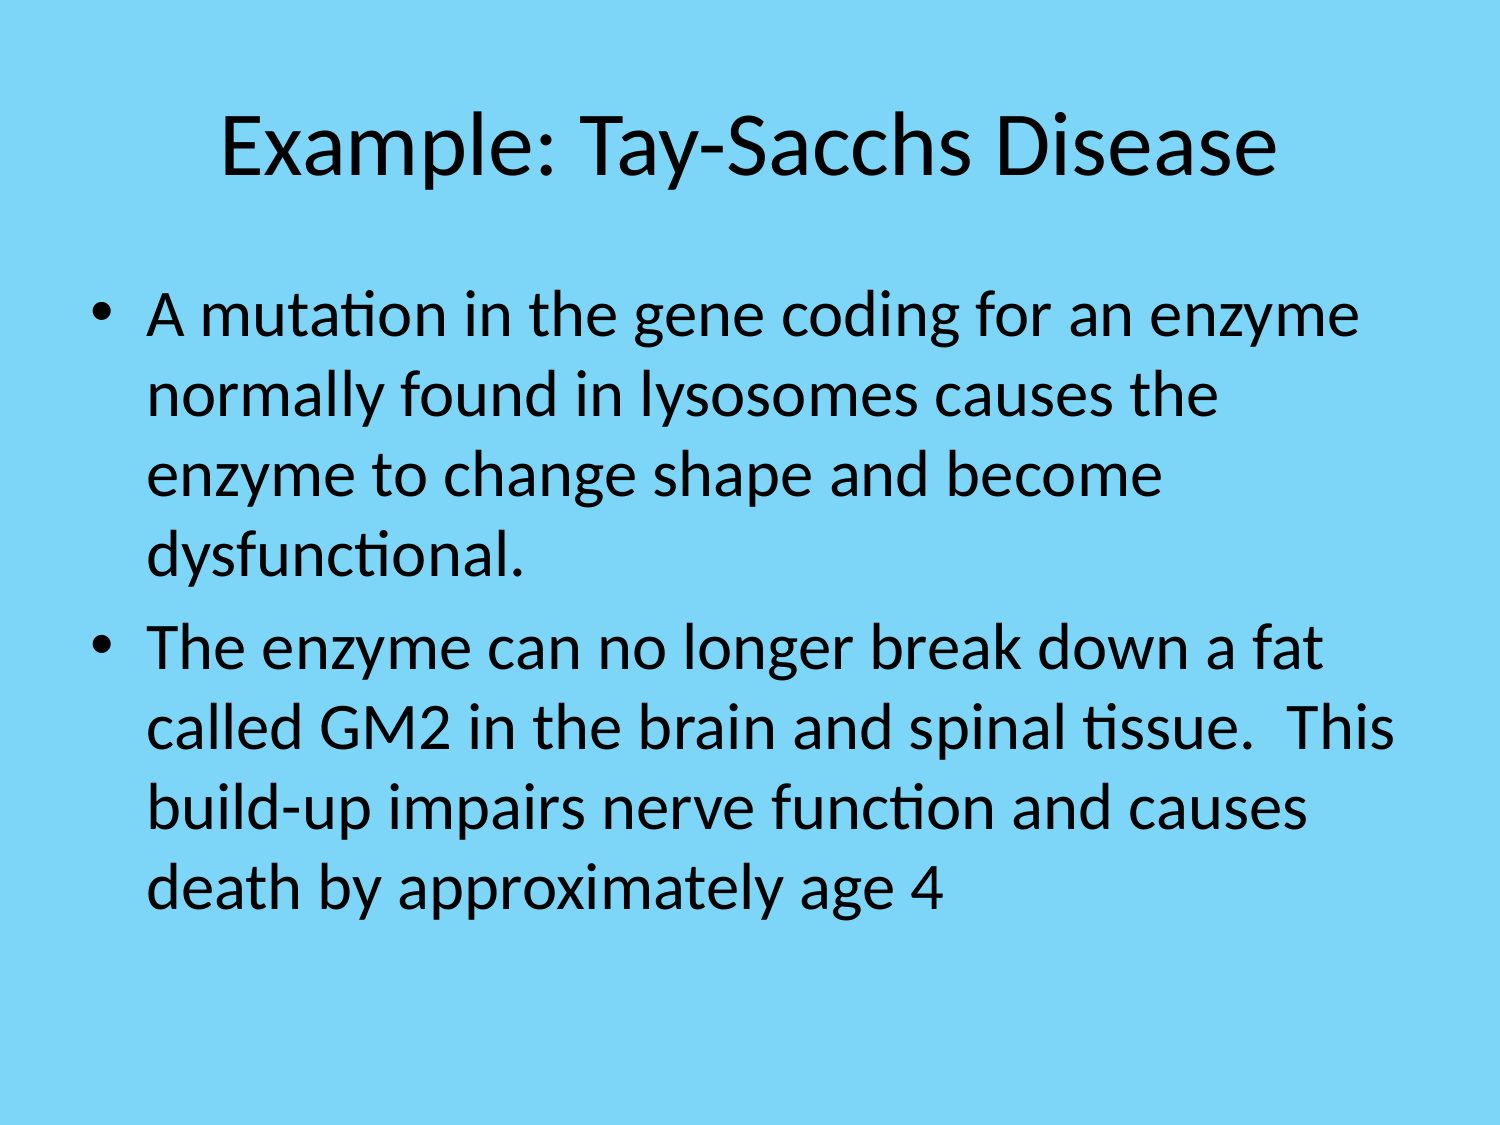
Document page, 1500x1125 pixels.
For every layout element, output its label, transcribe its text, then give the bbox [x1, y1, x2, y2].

title Example: Tay-Sacchs Disease [75, 45, 1425, 233]
list A mutation in the gene coding for an enzyme normally found in lysosomes causes the enzyme to change shape and become dysfunctional. The enzyme can no longer break down a fat called GM2 in the brain and spinal tissue. This build-up impairs nerve function and causes death by approximately age 4 [75, 262, 1425, 1005]
